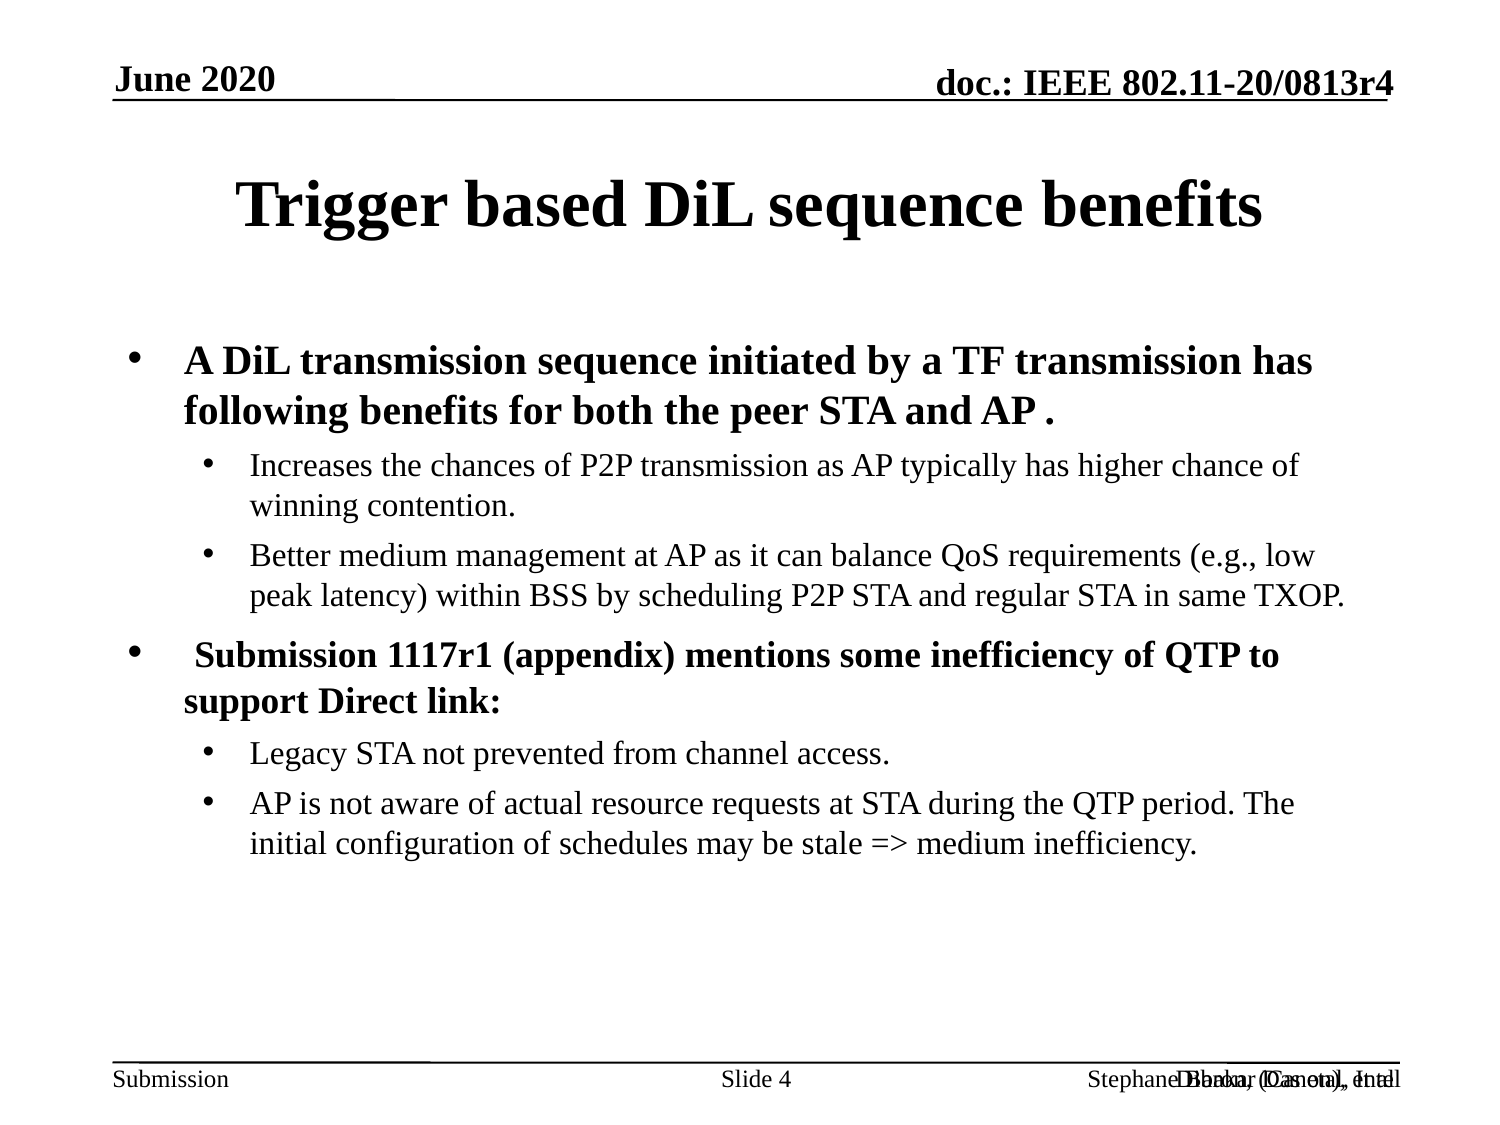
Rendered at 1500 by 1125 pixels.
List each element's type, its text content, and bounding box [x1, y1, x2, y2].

slide_number Slide 4 [712, 1061, 800, 1123]
footer Stephane Baron, (Canon), et al [878, 1061, 1402, 1093]
list A DiL transmission sequence initiated by a TF transmission has following benefits for both the peer STA and AP . Increases the chances of P2P transmission as AP typically has higher chance of winning contention. Better medium management at AP as it can balance QoS requirements (e.g., low peak latency) within BSS by scheduling P2P STA and regular STA in same TXOP. Submission 1117r1 (appendix) mentions some inefficiency of QTP to support Direct link: Legacy STA not prevented from channel access. AP is not aware of actual resource requests at STA during the QTP period. The initial configuration of schedules may be stale => medium inefficiency. [112, 324, 1388, 1000]
title Trigger based DiL sequence benefits [112, 112, 1388, 288]
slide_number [114, 54, 423, 100]
